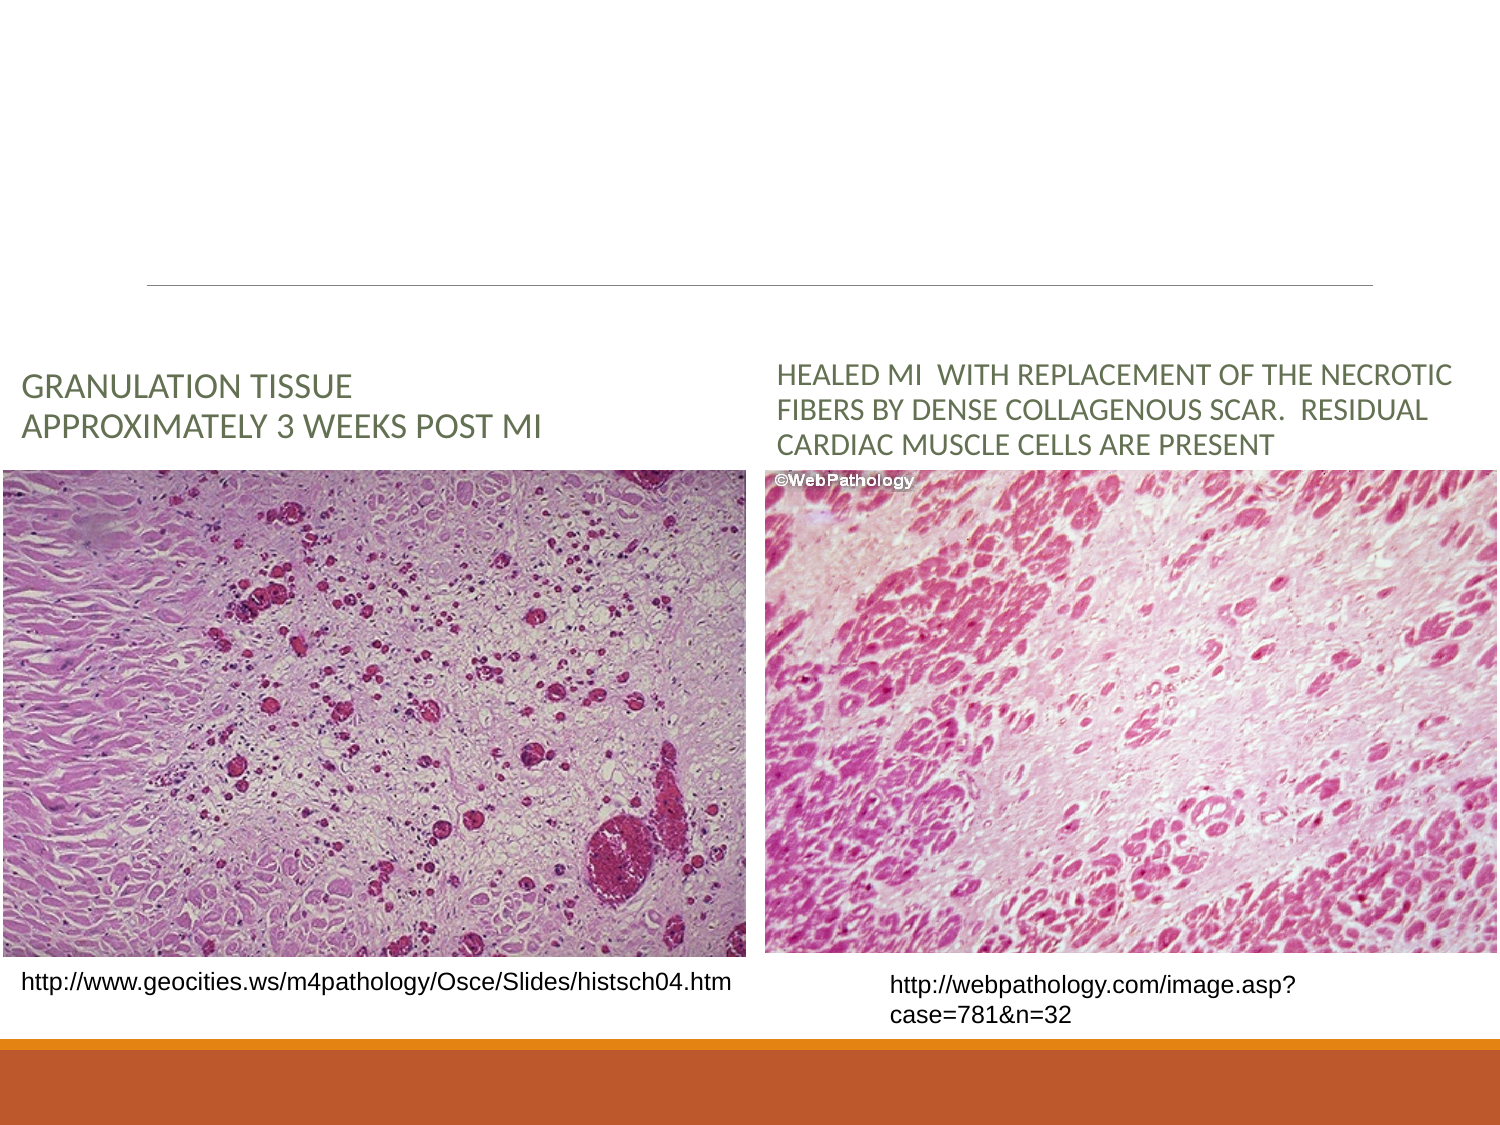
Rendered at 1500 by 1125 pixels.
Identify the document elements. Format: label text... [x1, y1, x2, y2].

text_box http://webpathology.com/image.asp?case=781&n=32 [874, 961, 1491, 1037]
list healed mi with replacement of the necrotic fibers by dense collagenous scar. residual cardiac muscle cells are present [761, 349, 1475, 471]
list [2, 469, 747, 957]
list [764, 469, 1498, 954]
text_box http://www.geocities.ws/m4pathology/Osce/Slides/histsch04.htm [6, 958, 757, 1004]
list Granulation tissue approximately 3 weeks post Mi [6, 346, 614, 466]
